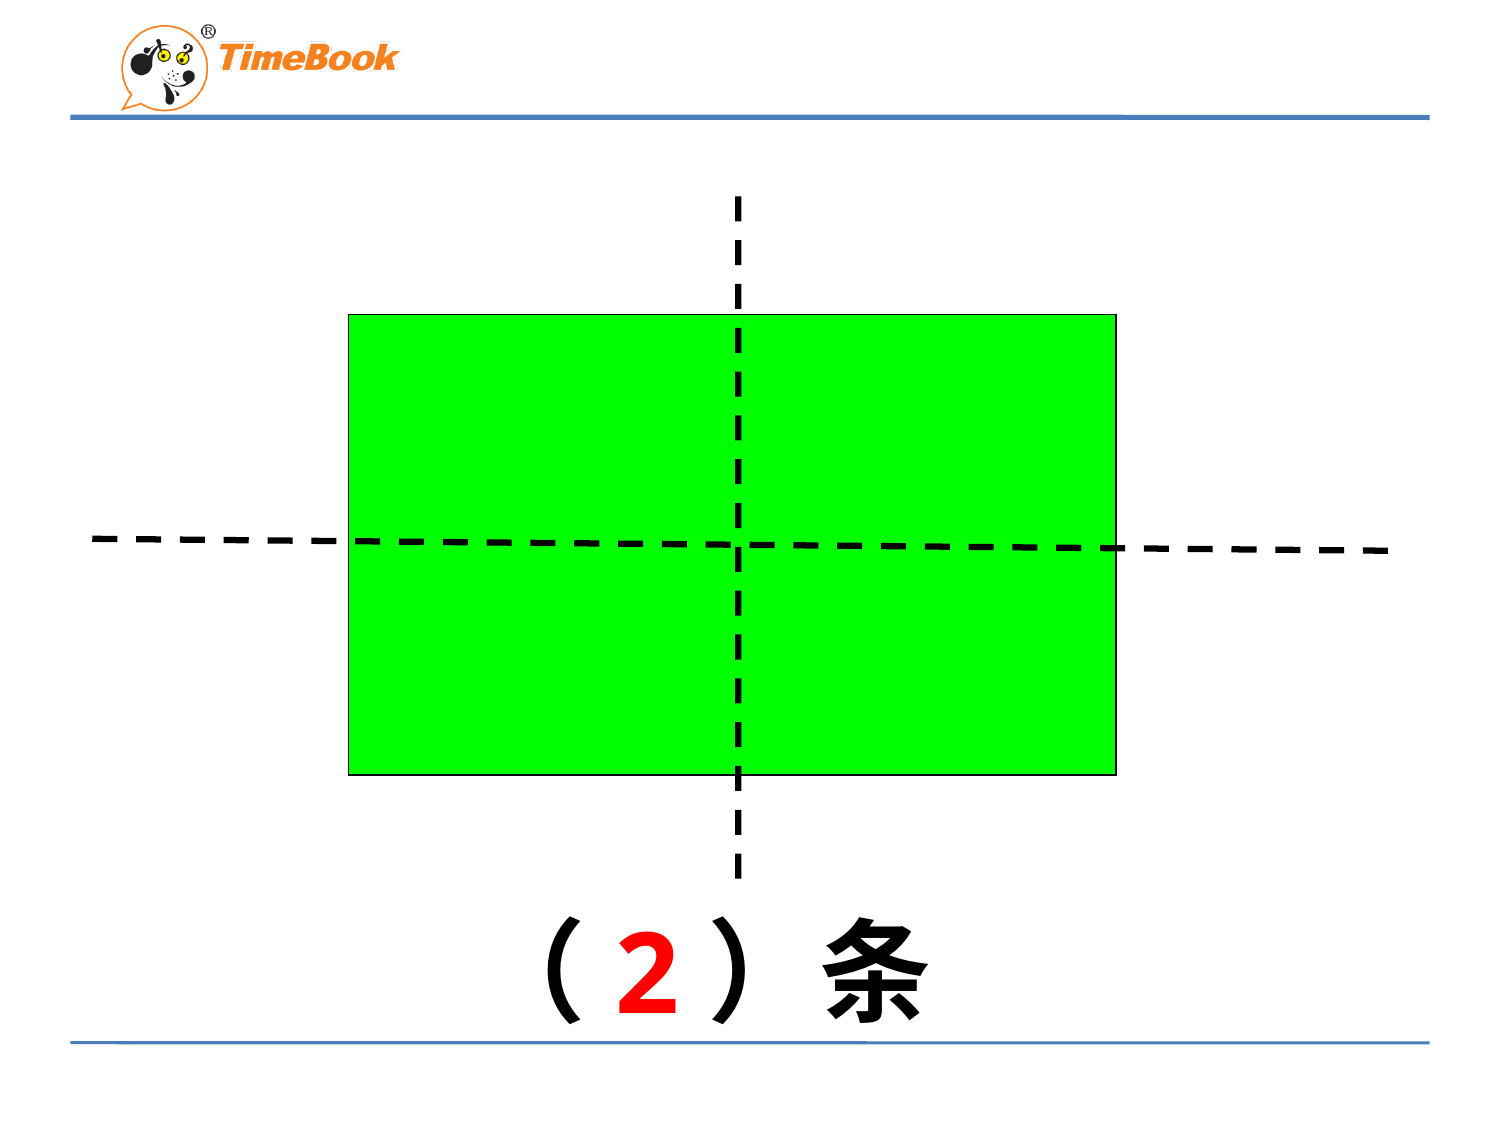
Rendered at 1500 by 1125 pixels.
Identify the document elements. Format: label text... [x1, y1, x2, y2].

text_box （2）条 [458, 893, 948, 1043]
picture [118, 22, 408, 113]
text_box [348, 314, 1117, 776]
